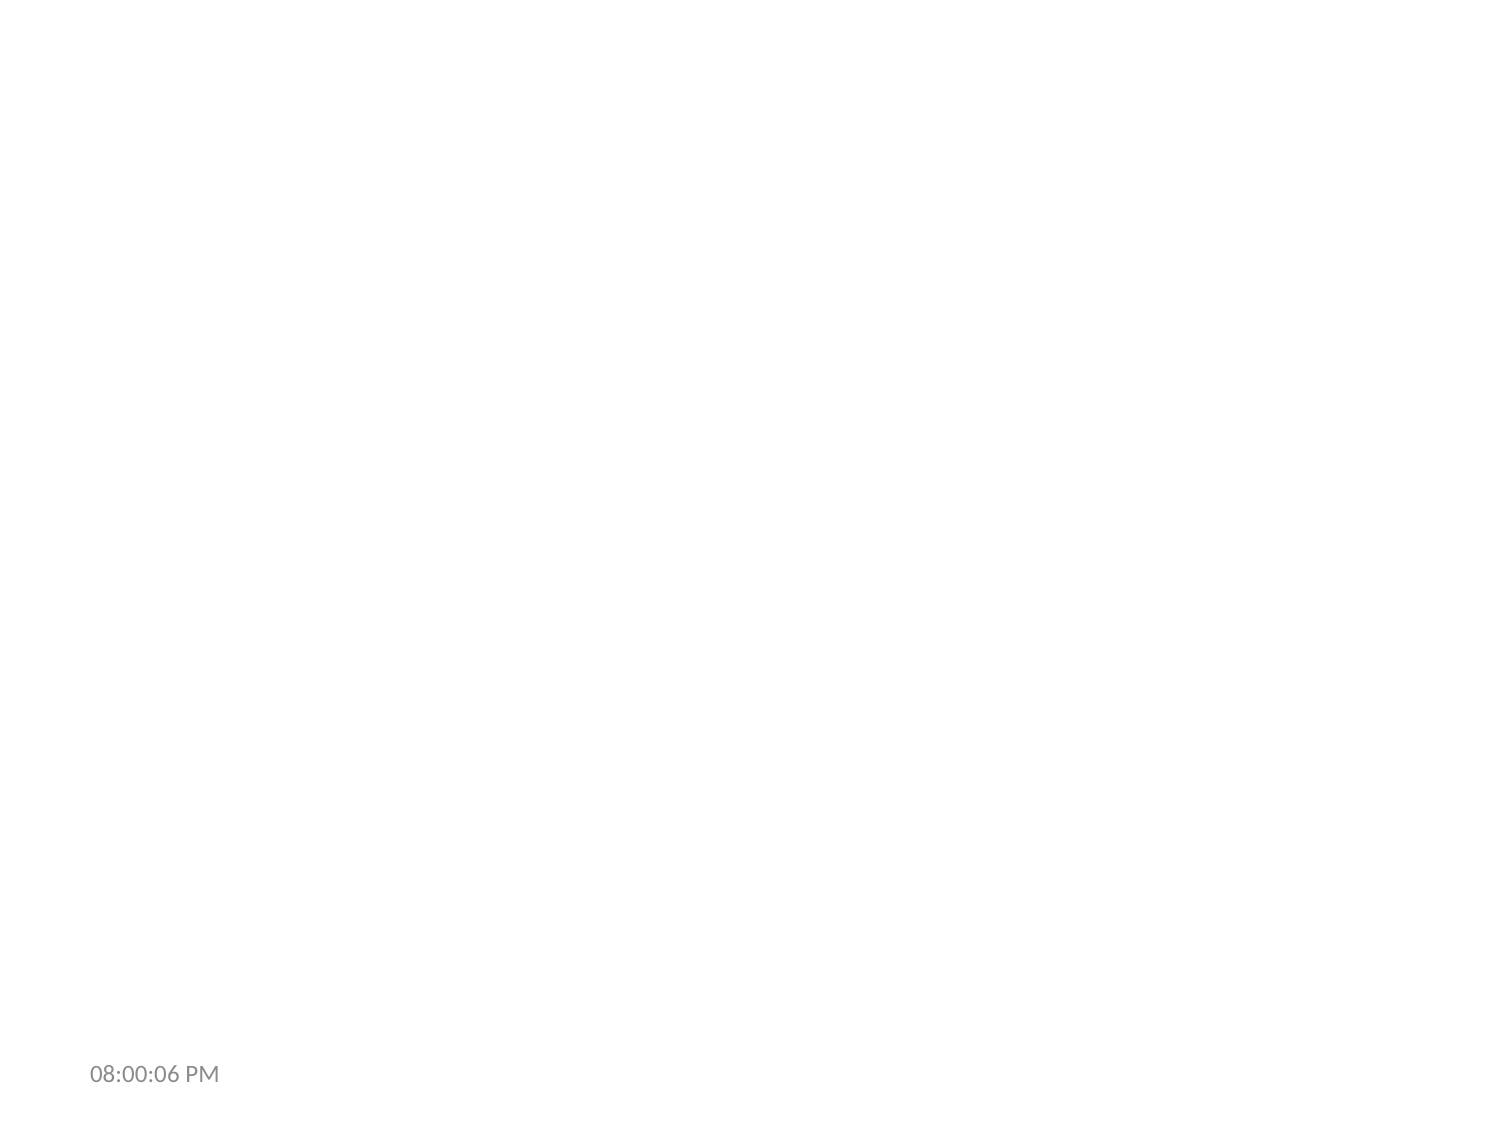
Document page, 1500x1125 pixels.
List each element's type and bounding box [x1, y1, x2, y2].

slide_number [75, 1042, 425, 1103]
